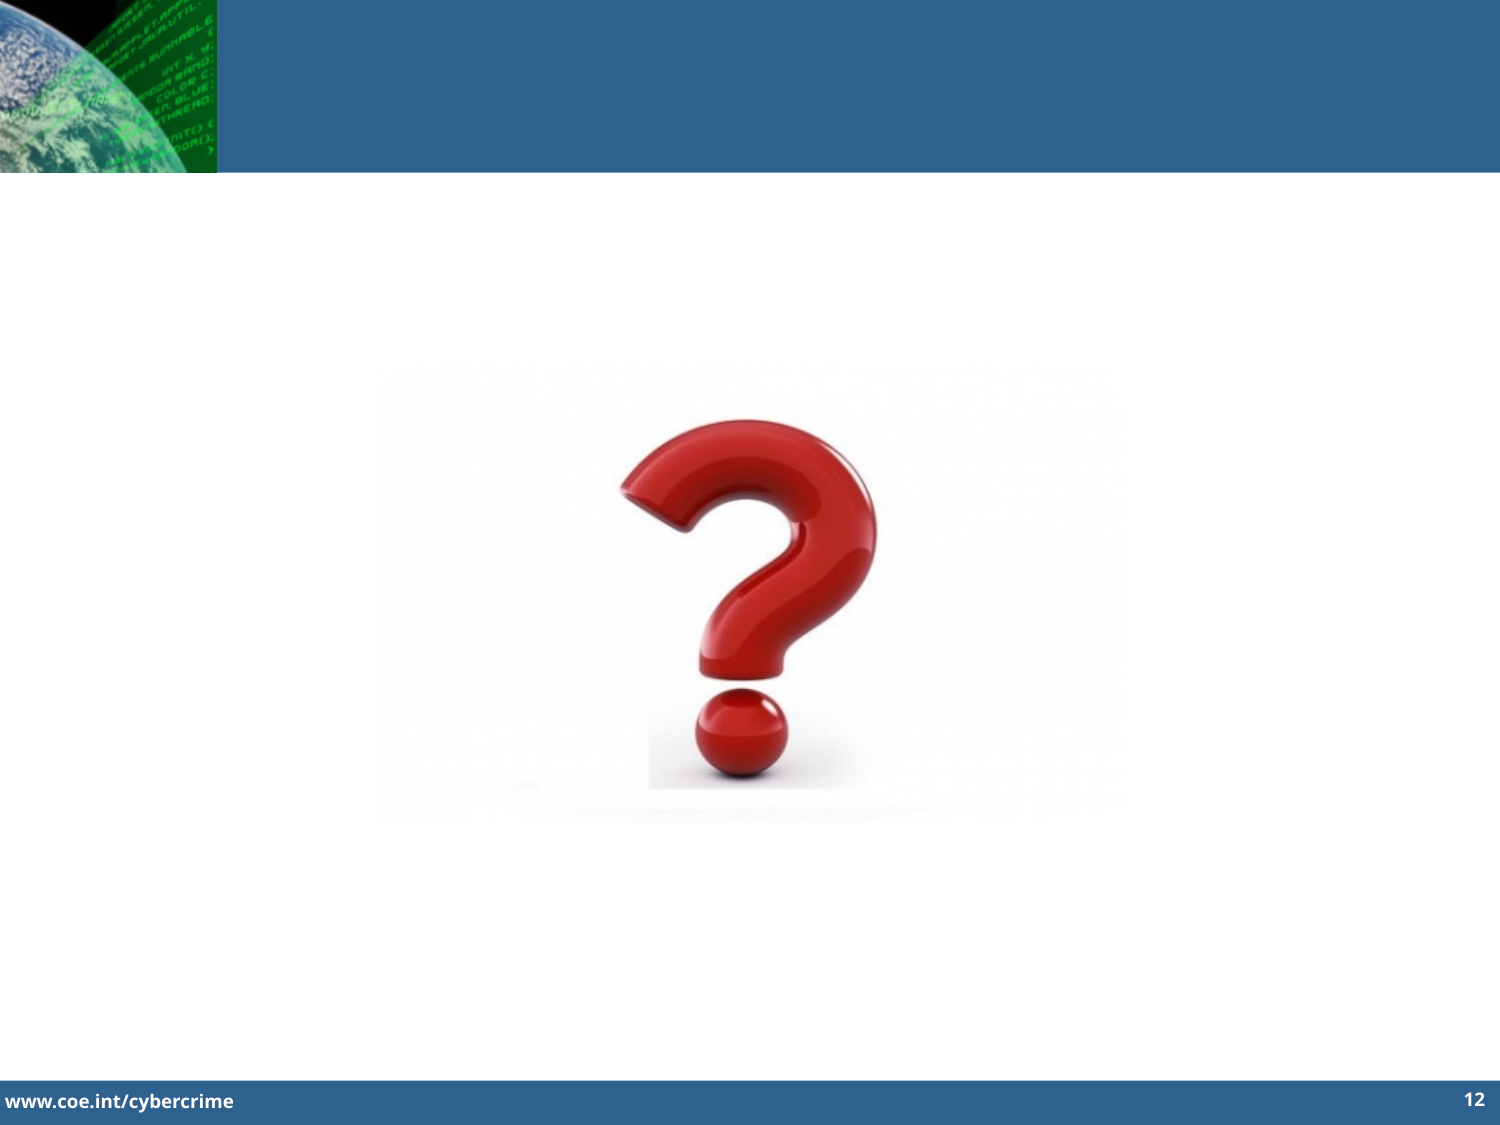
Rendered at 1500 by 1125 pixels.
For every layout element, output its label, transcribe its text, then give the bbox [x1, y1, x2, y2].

picture [0, 0, 217, 173]
picture [375, 365, 1125, 824]
slide_number 12 [1162, 1080, 1500, 1125]
